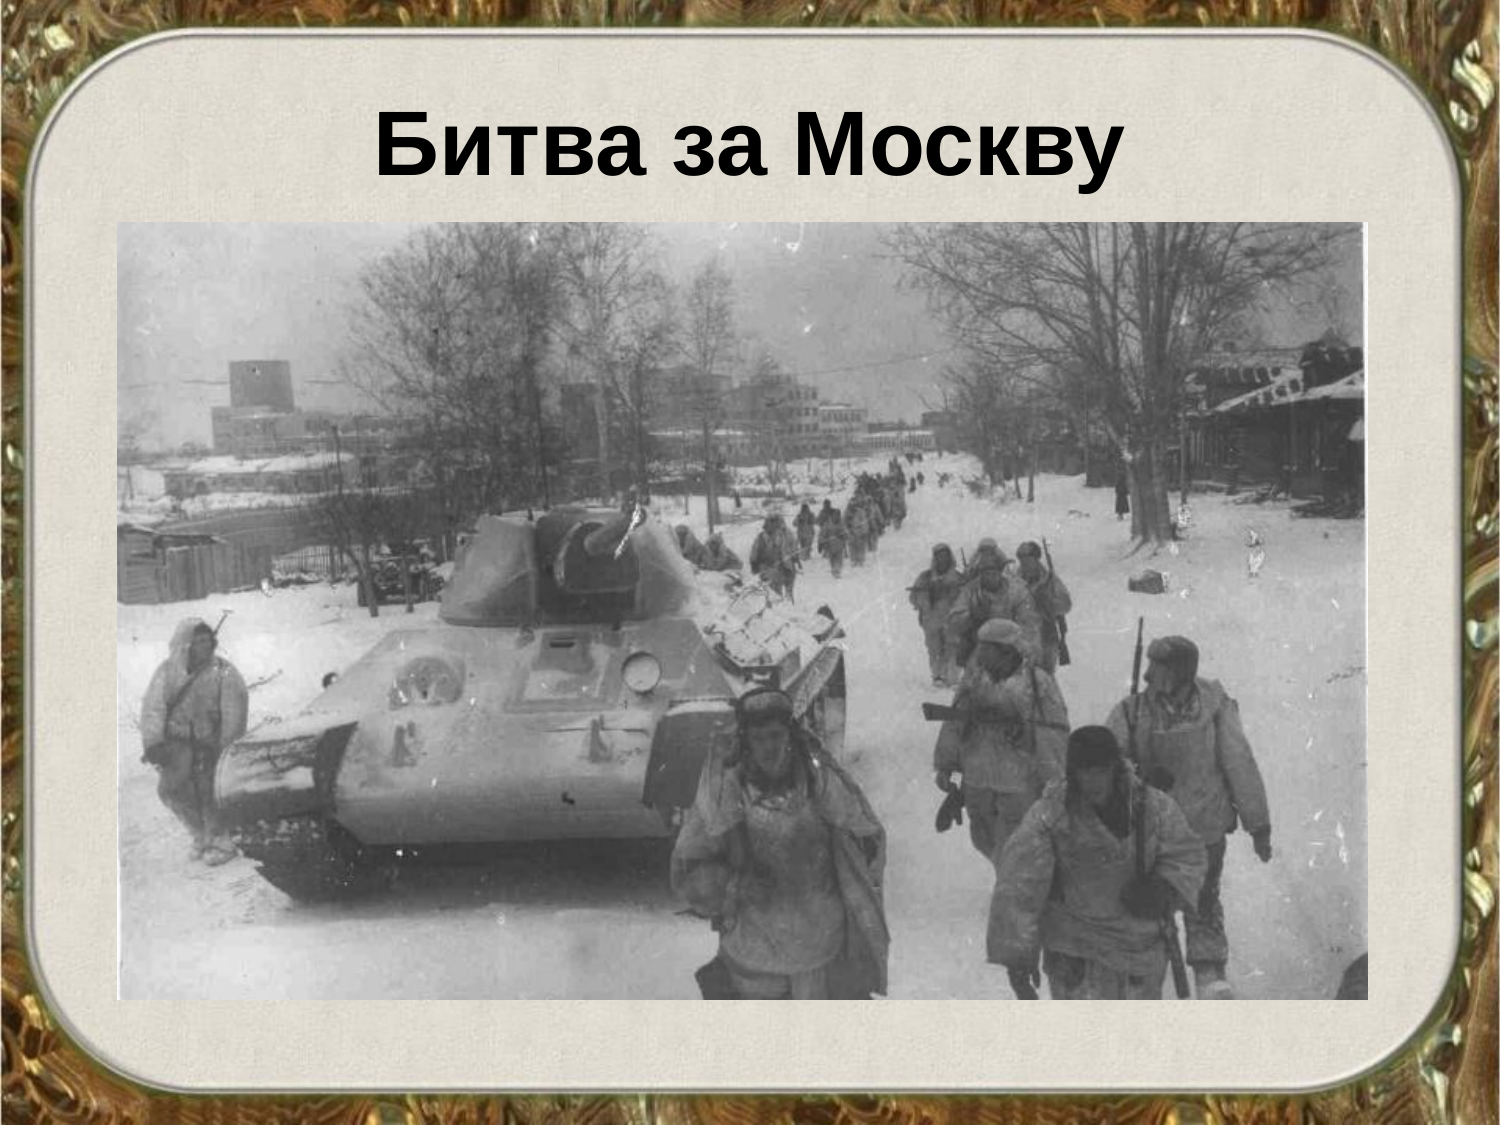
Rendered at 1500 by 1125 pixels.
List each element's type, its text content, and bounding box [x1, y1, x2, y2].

picture [0, 0, 1500, 1125]
title Битва за Москву [75, 45, 1425, 233]
